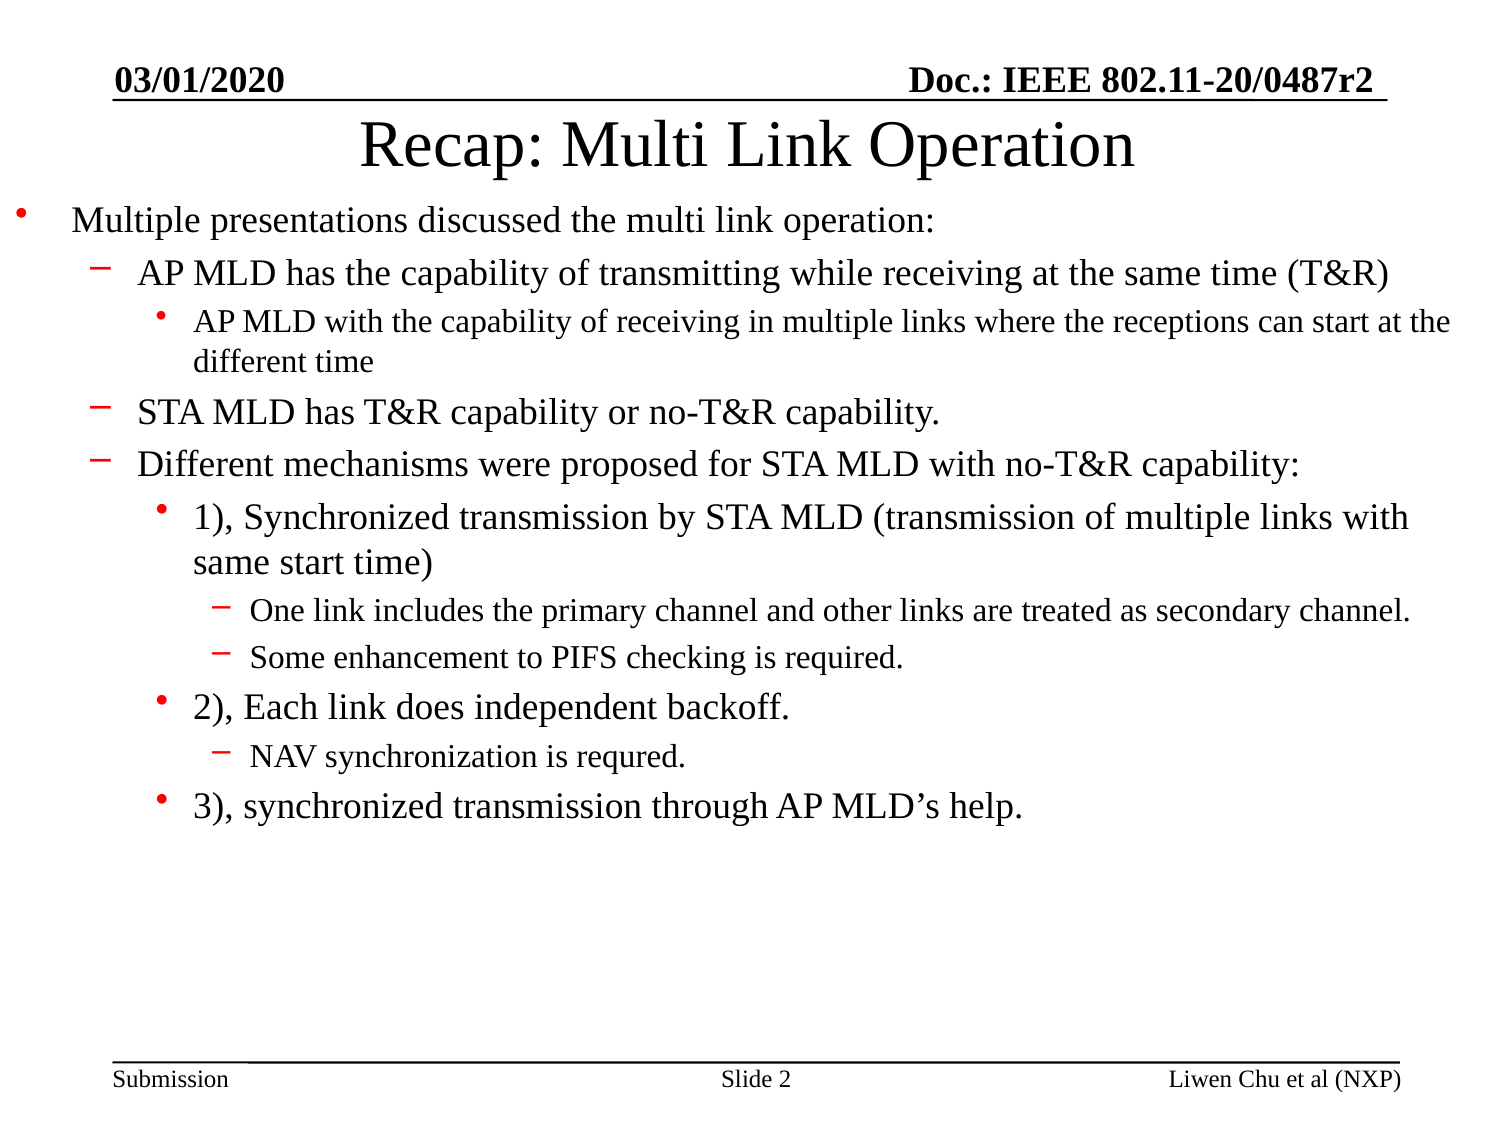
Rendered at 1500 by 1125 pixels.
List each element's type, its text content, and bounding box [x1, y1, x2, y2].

footer Liwen Chu et al (NXP) [1165, 1061, 1402, 1093]
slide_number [114, 54, 288, 101]
list Multiple presentations discussed the multi link operation: AP MLD has the capability of transmitting while receiving at the same time (T&R) AP MLD with the capability of receiving in multiple links where the receptions can start at the different time STA MLD has T&R capability or no-T&R capability. Different mechanisms were proposed for STA MLD with no-T&R capability: 1), Synchronized transmission by STA MLD (transmission of multiple links with same start time) One link includes the primary channel and other links are treated as secondary channel. Some enhancement to PIFS checking is required. 2), Each link does independent backoff. NAV synchronization is requred. 3), synchronized transmission through AP MLD’s help. [0, 187, 1500, 938]
title Recap: Multi Link Operation [110, 77, 1386, 187]
slide_number Slide 2 [712, 1061, 800, 1093]
